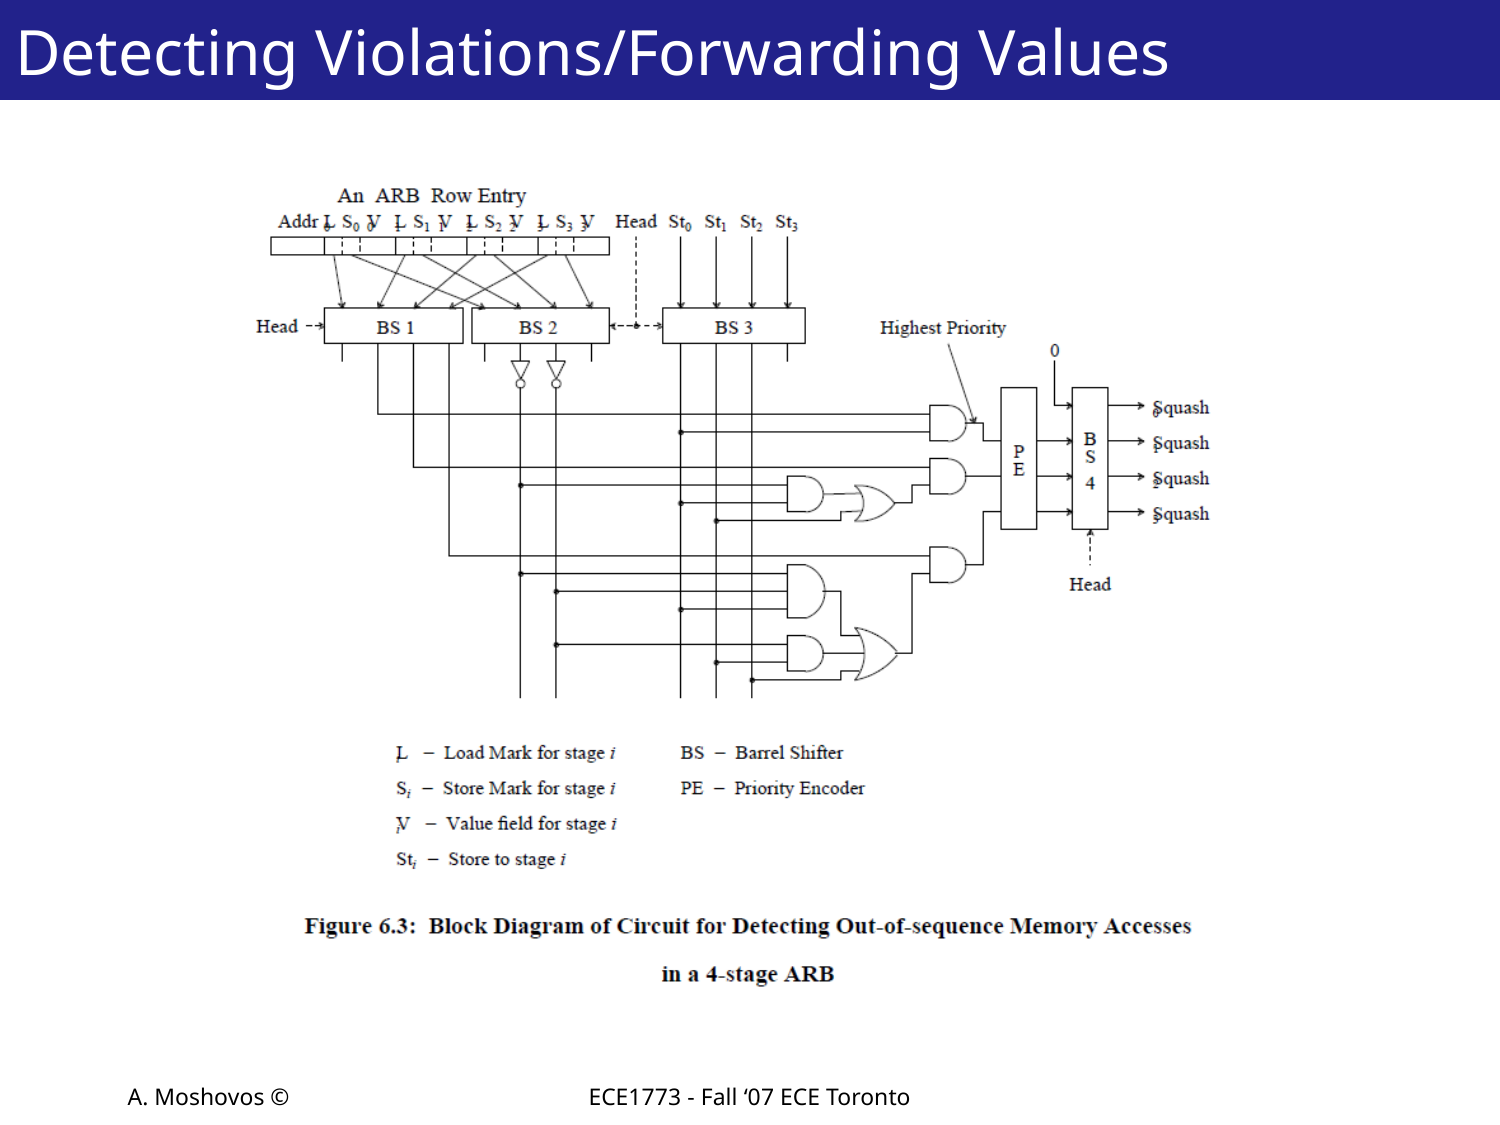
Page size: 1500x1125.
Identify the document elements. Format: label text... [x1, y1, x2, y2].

slide_number A. Moshovos © [112, 1074, 426, 1125]
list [212, 162, 1301, 1035]
title Detecting Violations/Forwarding Values [0, 0, 1500, 101]
footer ECE1773 - Fall ‘07 ECE Toronto [487, 1074, 1013, 1125]
